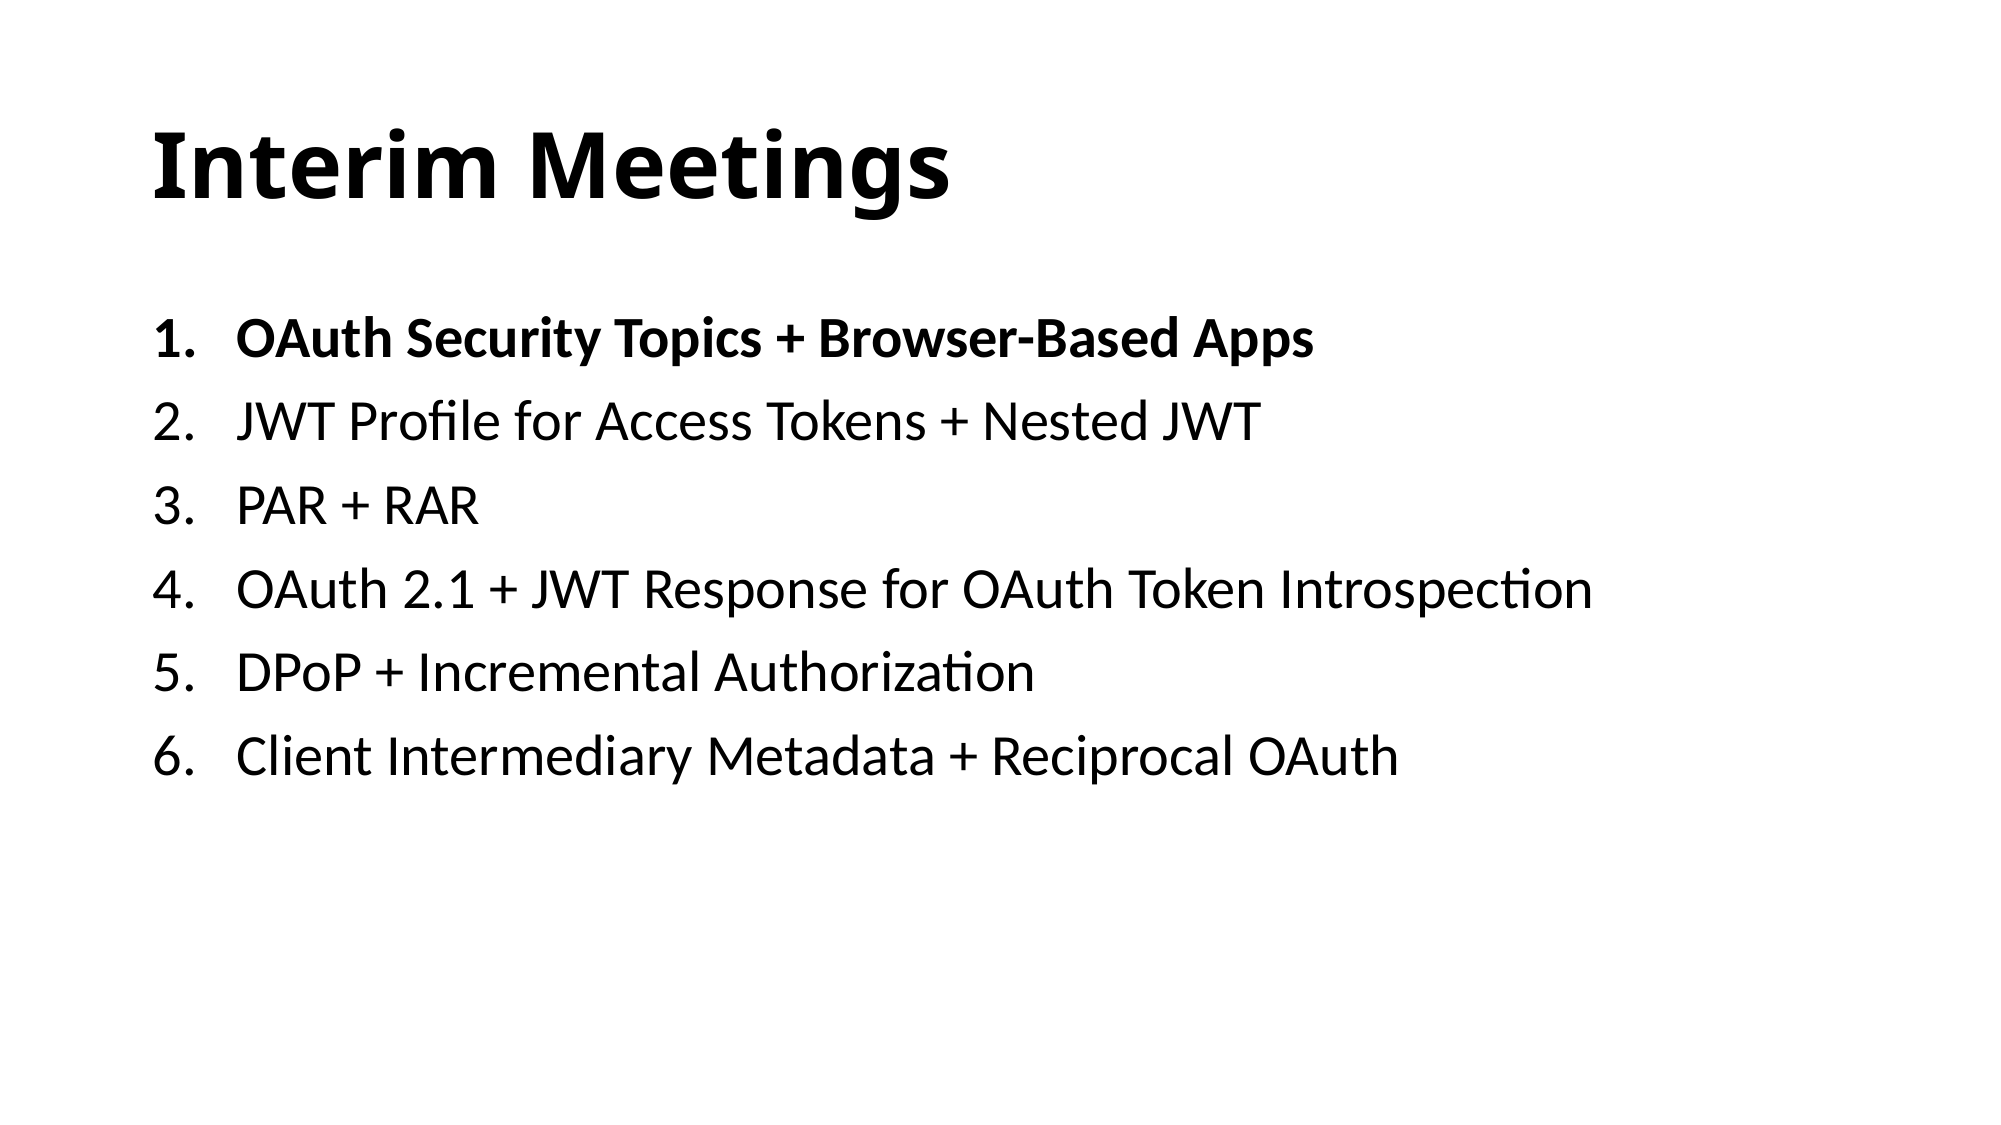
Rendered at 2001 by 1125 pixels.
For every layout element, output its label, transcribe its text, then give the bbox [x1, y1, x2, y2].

title Interim Meetings [137, 59, 1863, 278]
list OAuth Security Topics + Browser-Based Apps JWT Profile for Access Tokens + Nested JWT PAR + RAR OAuth 2.1 + JWT Response for OAuth Token Introspection DPoP + Incremental Authorization Client Intermediary Metadata + Reciprocal OAuth [137, 299, 1863, 1014]
